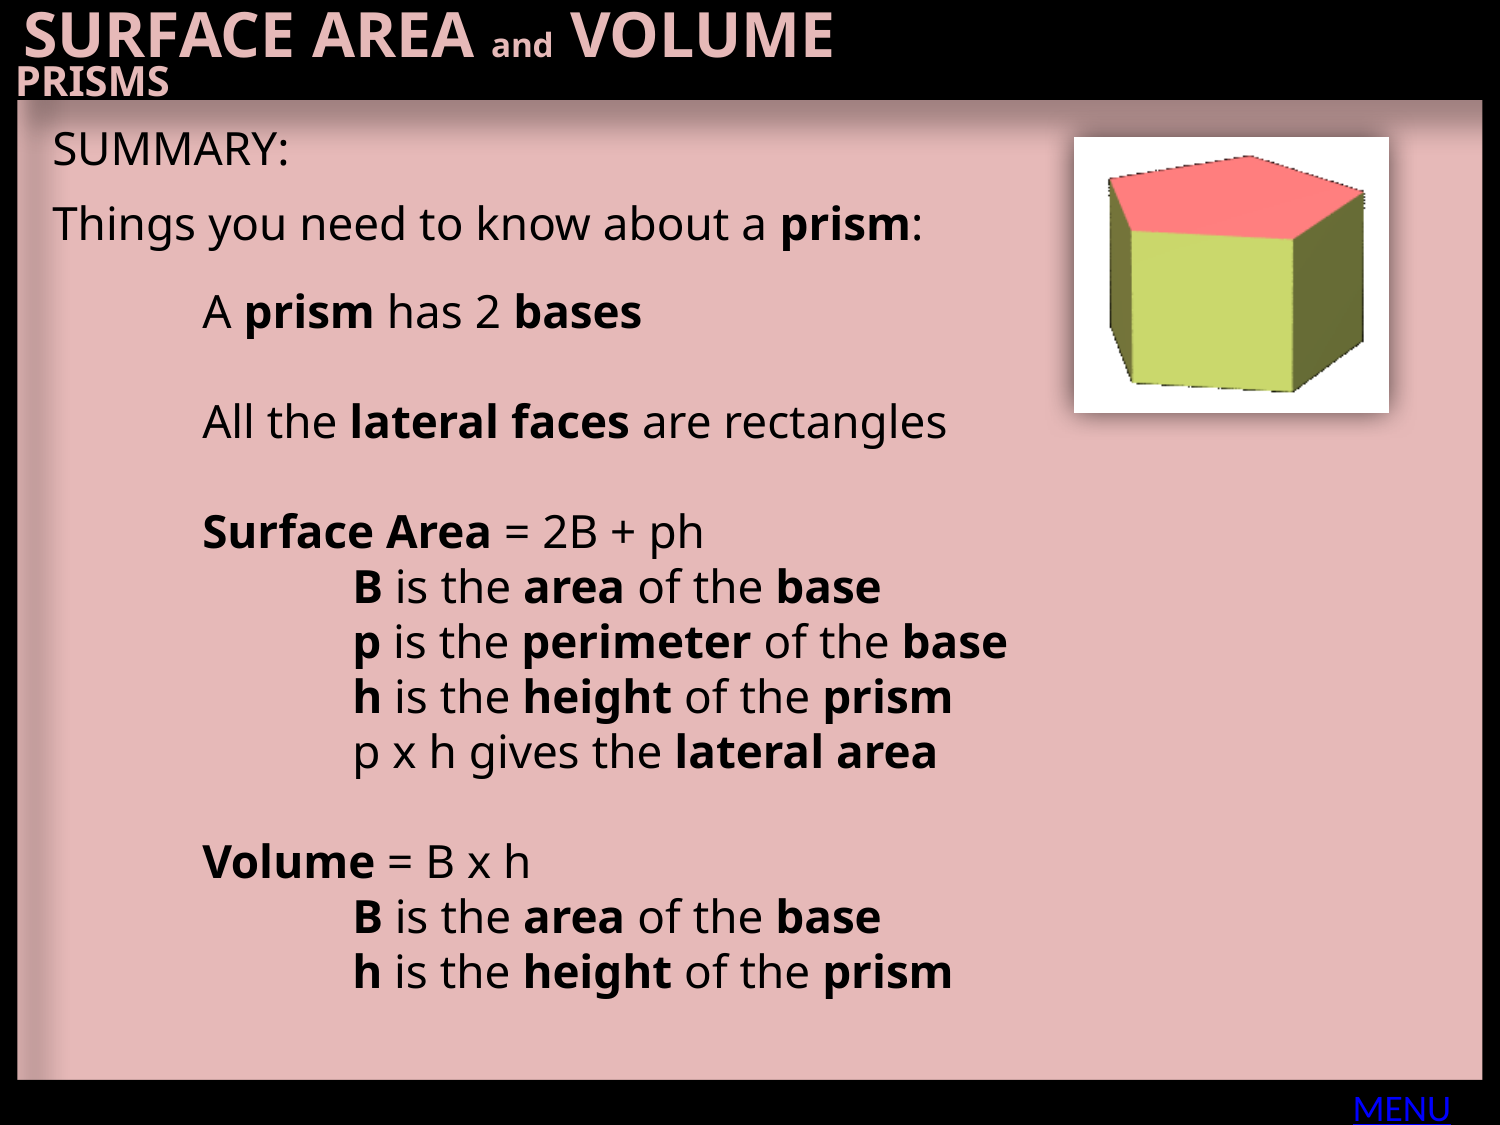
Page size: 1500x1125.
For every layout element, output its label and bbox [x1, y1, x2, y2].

text_box [0, 0, 1500, 1125]
picture [1074, 137, 1390, 413]
